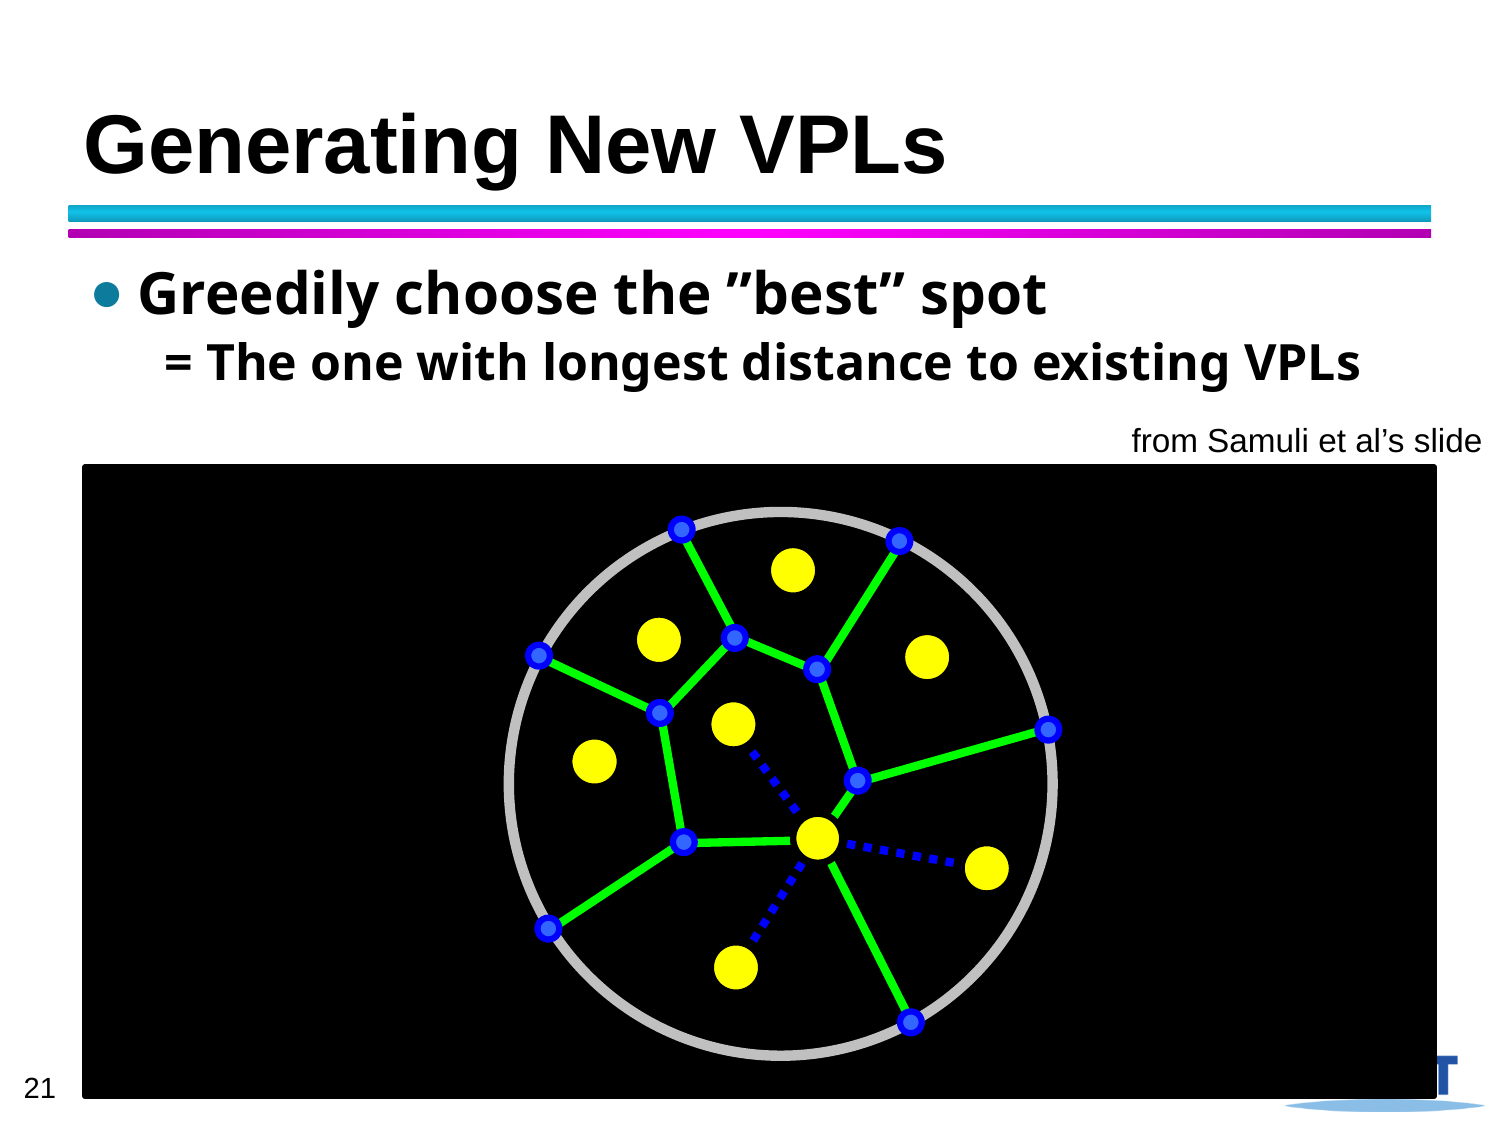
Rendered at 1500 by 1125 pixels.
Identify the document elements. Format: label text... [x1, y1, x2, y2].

text_box [508, 700, 522, 868]
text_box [527, 518, 1060, 1034]
picture [1284, 1055, 1485, 1112]
text_box from Samuli et al’s slide [1116, 411, 1499, 467]
list Greedily choose the ”best” spot = The one with longest distance to existing VPLs [74, 261, 1471, 453]
title Generating New VPLs [68, 48, 1428, 199]
text_box [698, 1043, 863, 1056]
text_box [85, 467, 1435, 1097]
text_box [728, 511, 833, 517]
